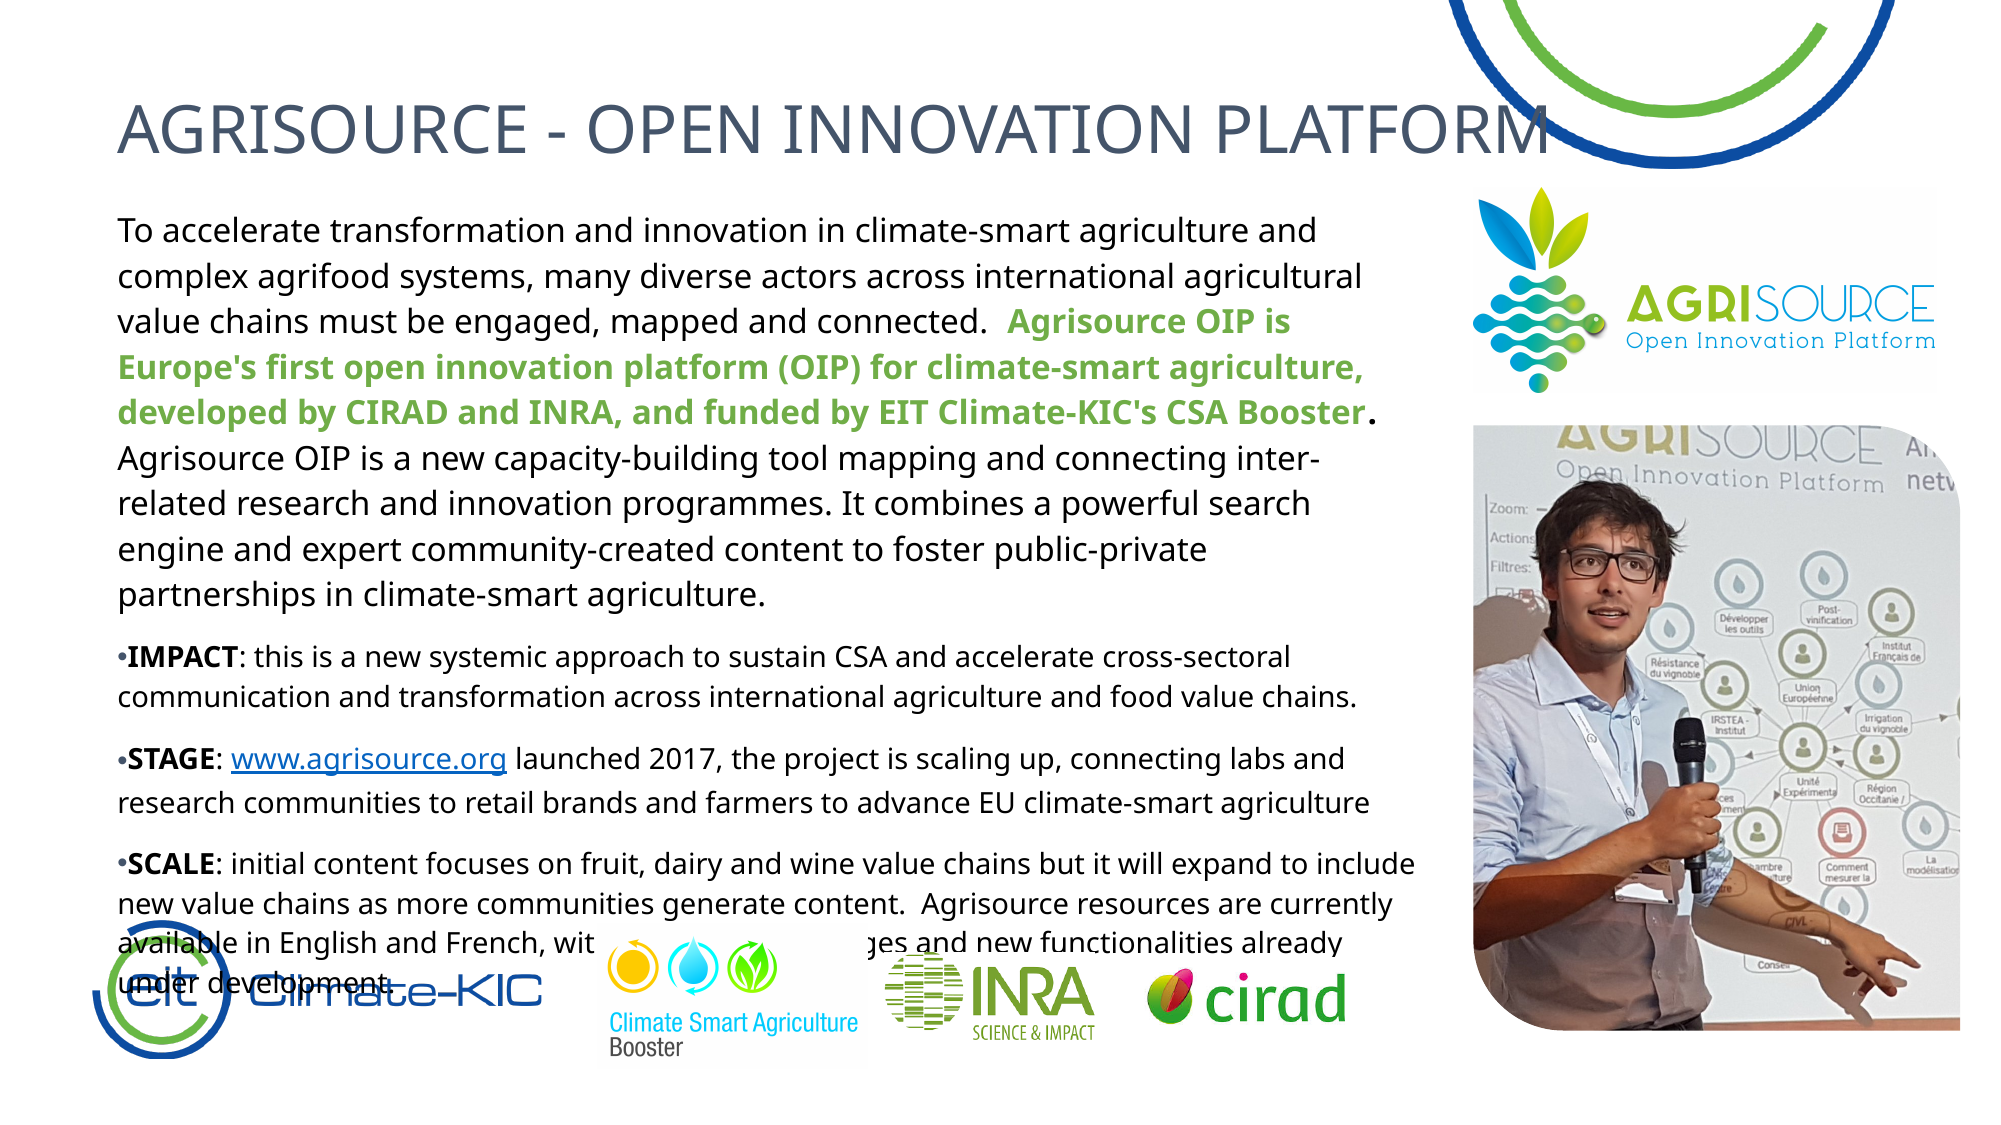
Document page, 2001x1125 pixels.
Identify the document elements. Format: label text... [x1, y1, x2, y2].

picture [1473, 187, 1937, 393]
picture [1440, 0, 1903, 169]
picture [884, 952, 1095, 1040]
list AGRISOURCE - OPEN INNOVATION PLATFORM [102, 88, 1772, 122]
picture [597, 923, 868, 1069]
picture [1473, 425, 1961, 1031]
picture [1130, 957, 1362, 1035]
list To accelerate transformation and innovation in climate-smart agriculture and complex agrifood systems, many diverse actors across international agricultural value chains must be engaged, mapped and connected. Agrisource OIP is Europe's first open innovation platform (OIP) for climate-smart agriculture, developed by CIRAD and INRA, and funded by EIT Climate-KIC's CSA Booster. Agrisource OIP is a new capacity-building tool mapping and connecting inter-related research and innovation programmes. It combines a powerful search engine and expert community-created content to foster public-private partnerships in climate-smart agriculture. IMPACT: this is a new systemic approach to sustain CSA and accelerate cross-sectoral communication and transformation across international agriculture and food value chains. STAGE: www.agrisource.org launched 2017, the project is scaling up, connecting labs and research communities to retail brands and farmers to advance EU climate-smart agriculture SCALE: initial content focuses on fruit, dairy and wine value chains but it will expand to include new value chains as more communities generate content. Agrisource resources are currently available in English and French, with additional languages and new functionalities already under development. [102, 196, 1432, 897]
